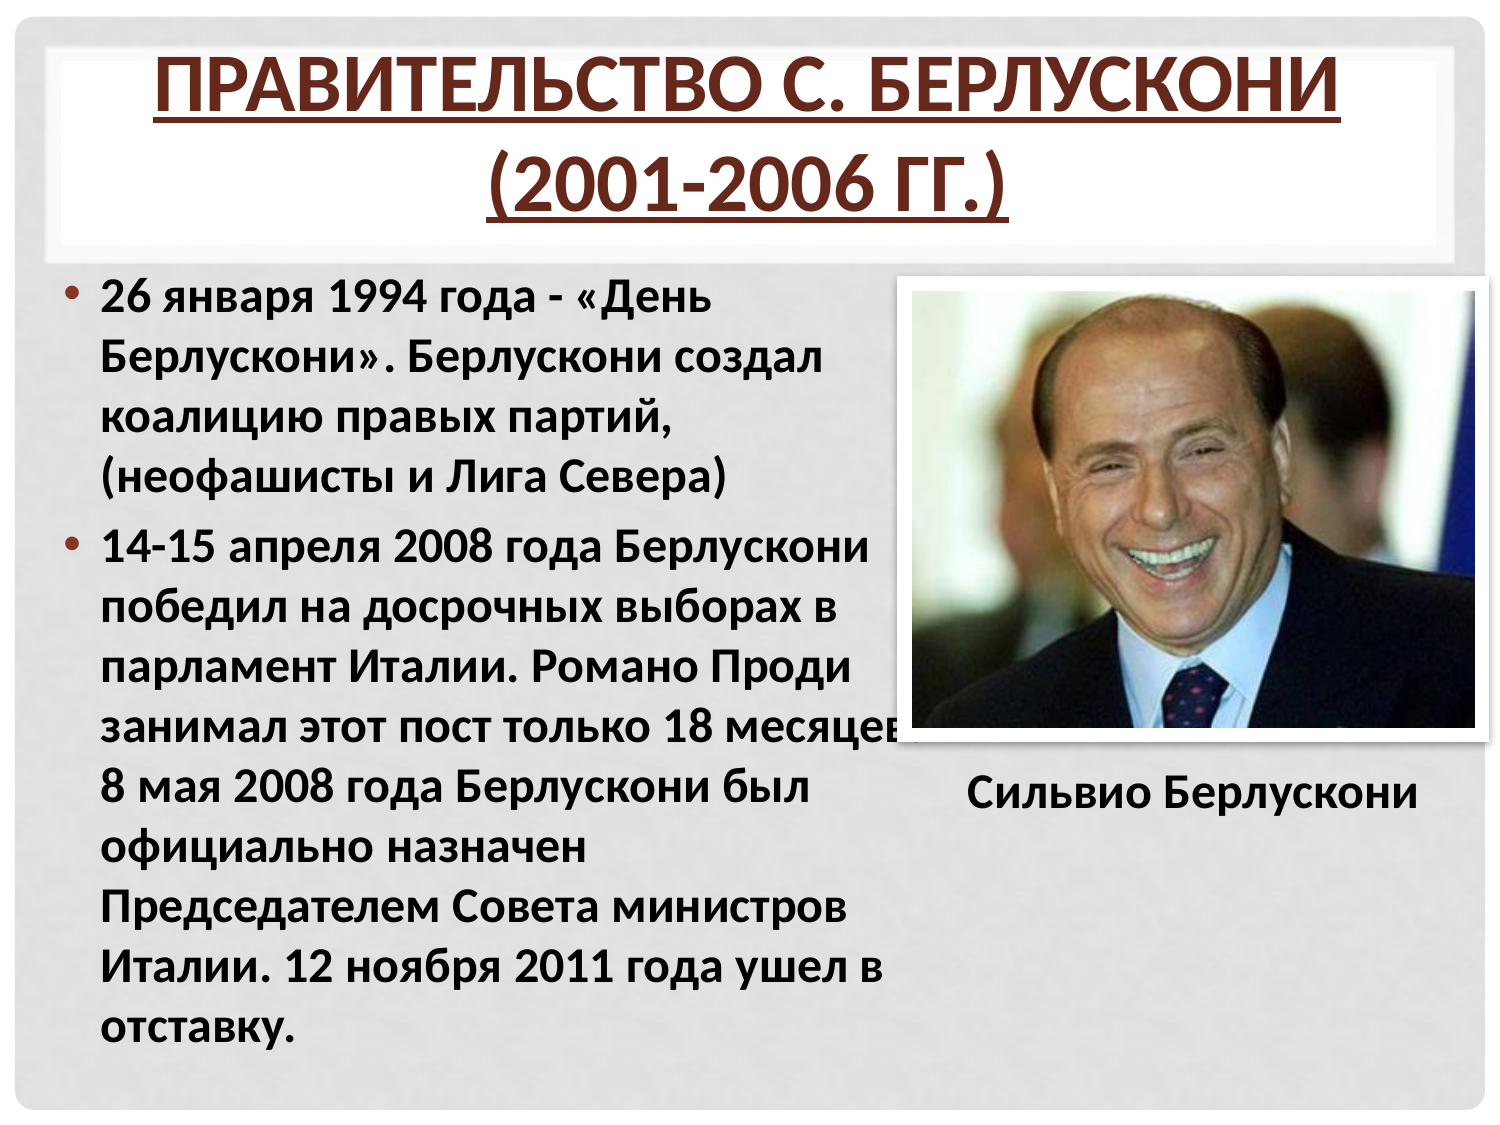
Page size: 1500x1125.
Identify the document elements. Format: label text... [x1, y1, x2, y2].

text_box Сильвио Берлускони [953, 751, 1435, 827]
picture [911, 290, 1475, 729]
list 26 января 1994 года - «День Берлускони». Берлускони создал коалицию правых партий, (неофашисты и Лига Севера) 14-15 апреля 2008 года Берлускони победил на досрочных выборах в парламент Италии. Романо Проди занимал этот пост только 18 месяцев. 8 мая 2008 года Берлускони был официально назначен Председателем Совета министров Италии. 12 ноября 2011 года ушел в отставку. [29, 255, 939, 1071]
title Правительство С. Берлускони (2001-2006 гг.) [69, 78, 1425, 274]
